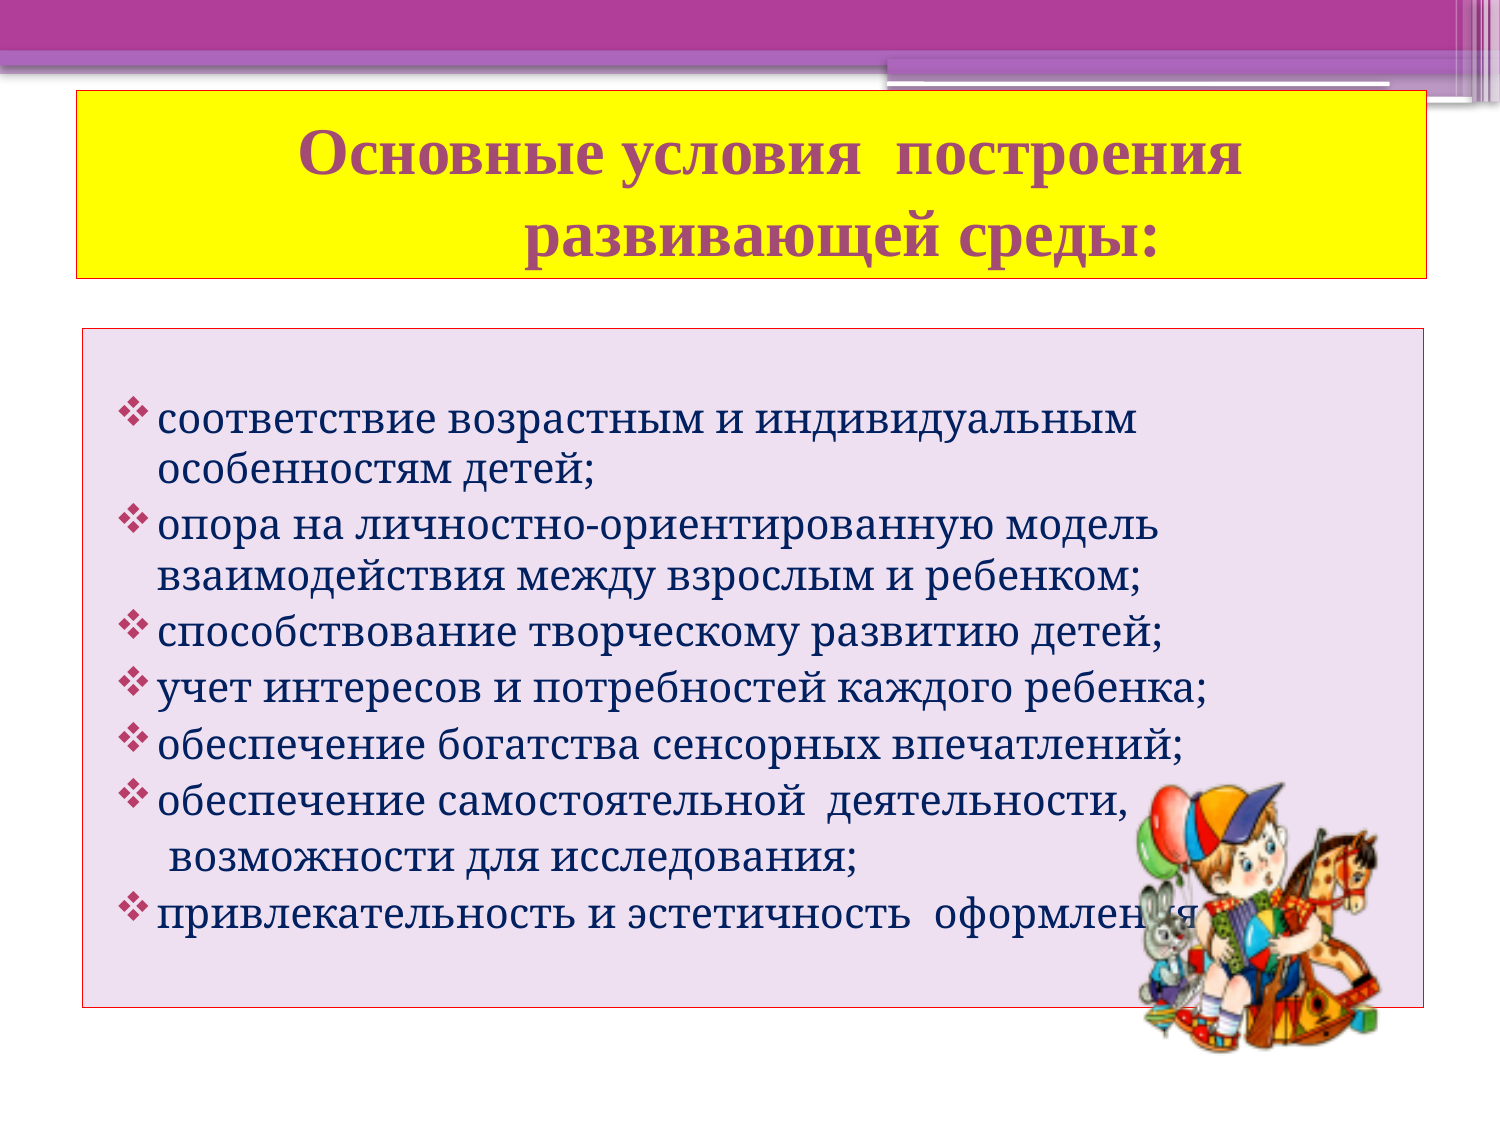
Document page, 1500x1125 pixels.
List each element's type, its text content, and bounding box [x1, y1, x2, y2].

list соответствие возрастным и индивидуальным особенностям детей; опора на личностно-ориентированную модель взаимодействия между взрослым и ребенком; способствование творческому развитию детей; учет интересов и потребностей каждого ребенка; обеспечение богатства сенсорных впечатлений; обеспечение самостоятельной деятельности, возможности для исследования; привлекательность и эстетичность оформления. [82, 328, 1424, 1008]
picture [1124, 773, 1395, 1067]
title Основные условия построения развивающей среды: [76, 90, 1427, 279]
